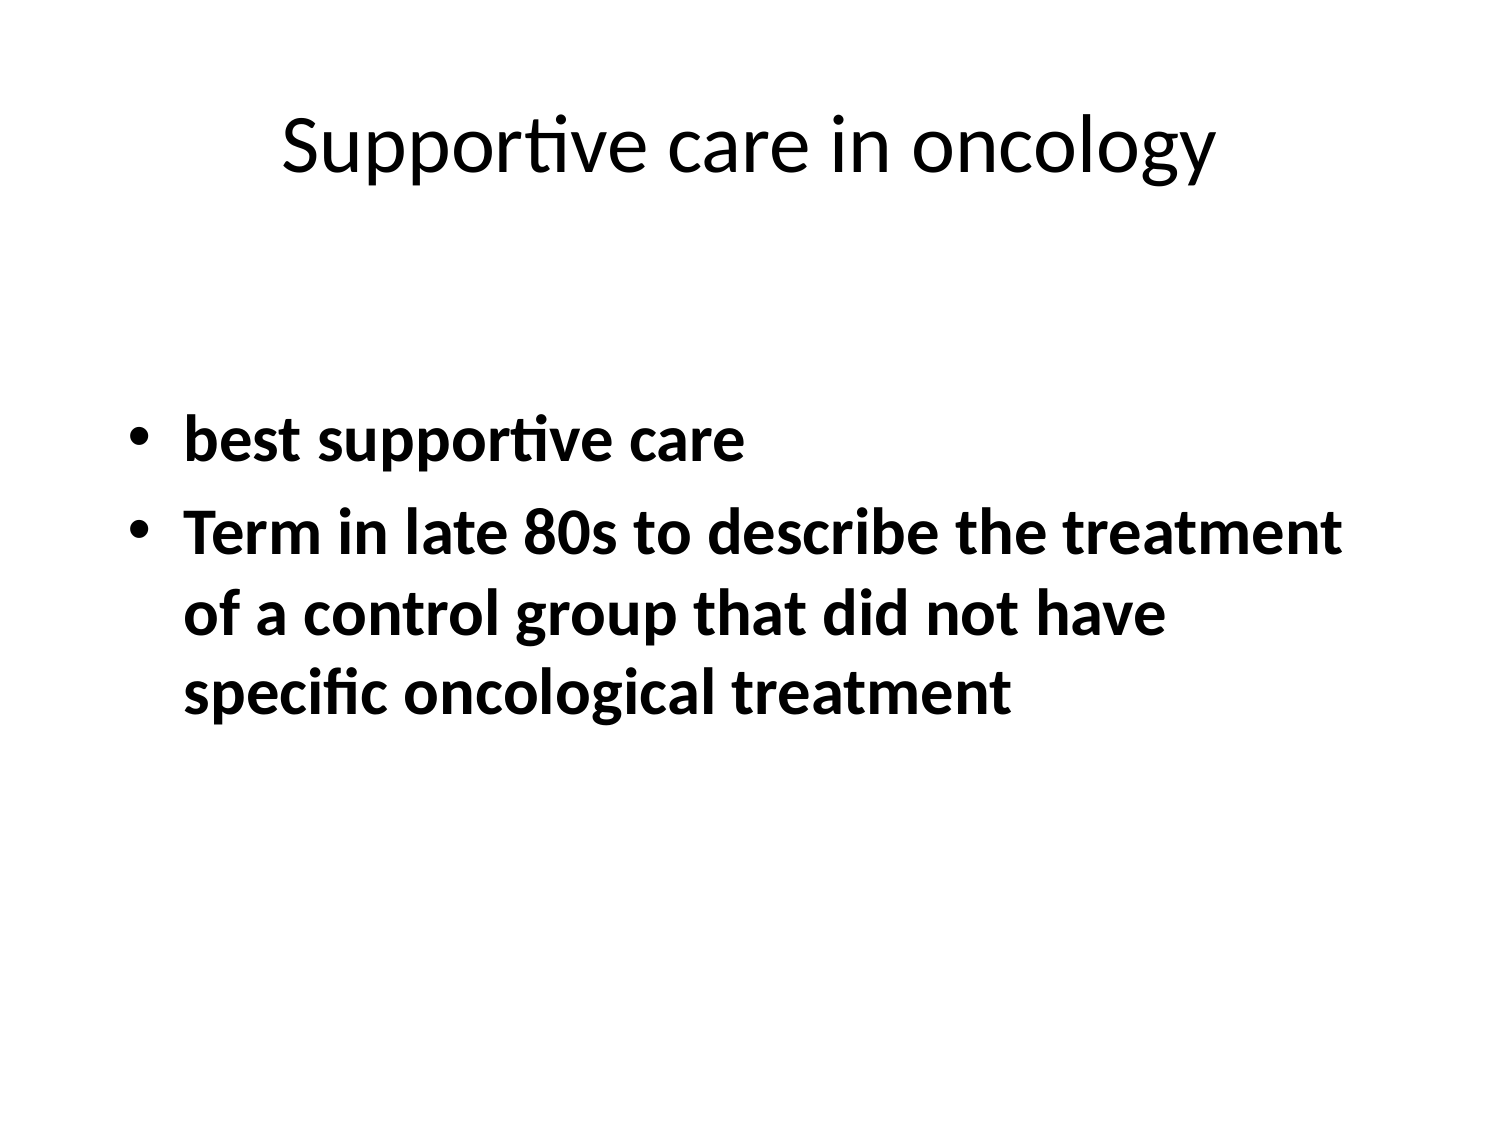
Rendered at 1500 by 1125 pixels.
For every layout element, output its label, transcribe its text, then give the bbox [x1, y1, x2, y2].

title Supportive care in oncology [75, 45, 1425, 233]
list best supportive care Term in late 80s to describe the treatment of a control group that did not have specific oncological treatment [112, 387, 1388, 1000]
